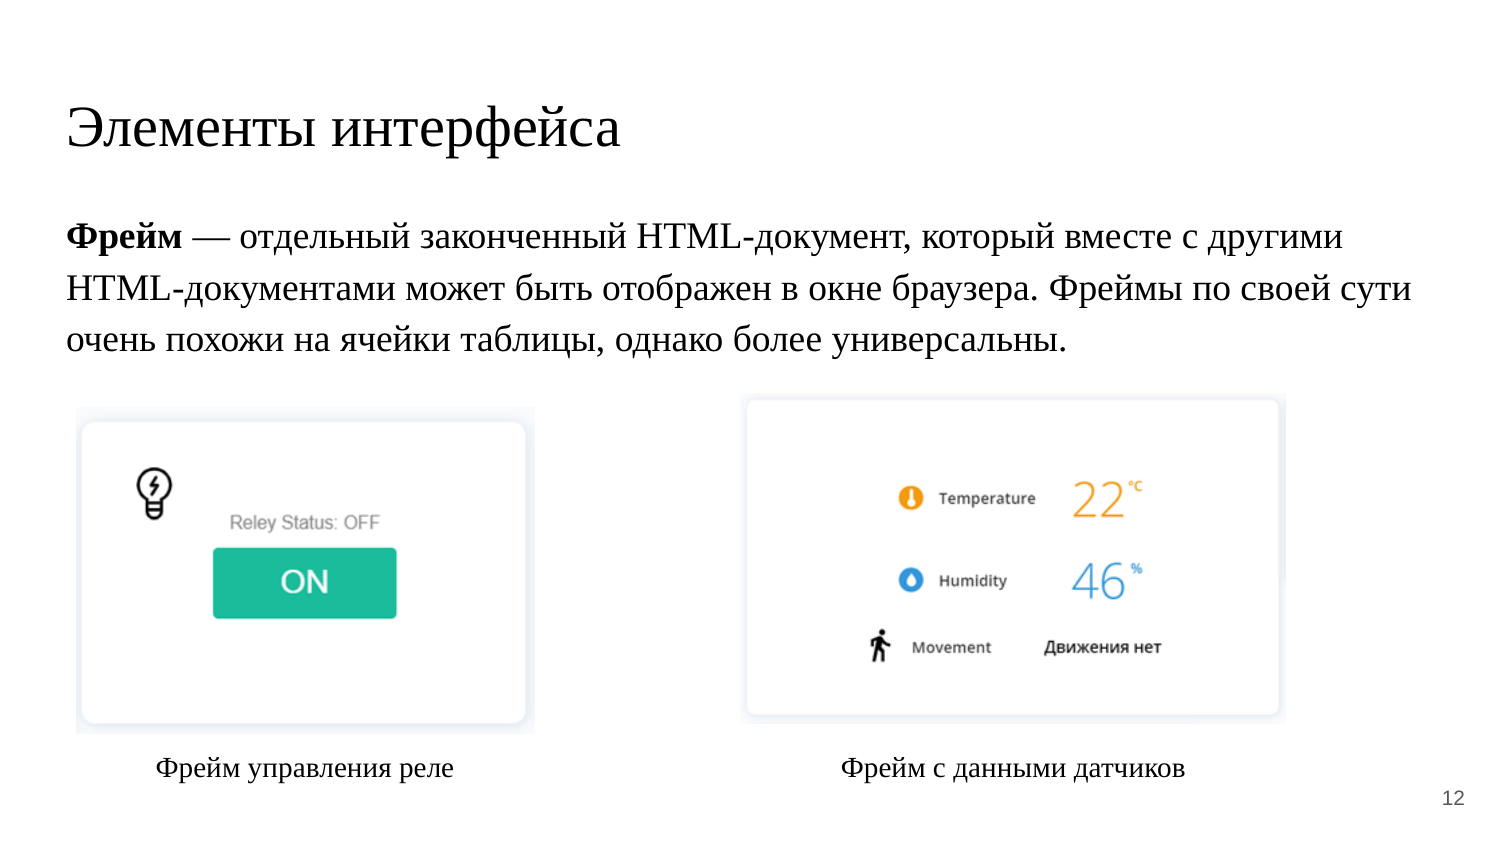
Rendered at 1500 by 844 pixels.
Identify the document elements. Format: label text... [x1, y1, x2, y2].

slide_number ‹#› [1389, 764, 1480, 830]
list Фрейм — отдельный законченный HTML-документ, который вместе с другими HTML-документами может быть отображен в окне браузера. Фреймы по своей сути очень похожи на ячейки таблицы, однако более универсальны. [51, 189, 1449, 750]
title Элементы интерфейса [51, 72, 1449, 167]
picture [75, 407, 535, 734]
text_box Фрейм с данными датчиков [767, 733, 1260, 799]
text_box Фрейм управления реле [59, 733, 552, 799]
picture [740, 393, 1286, 725]
